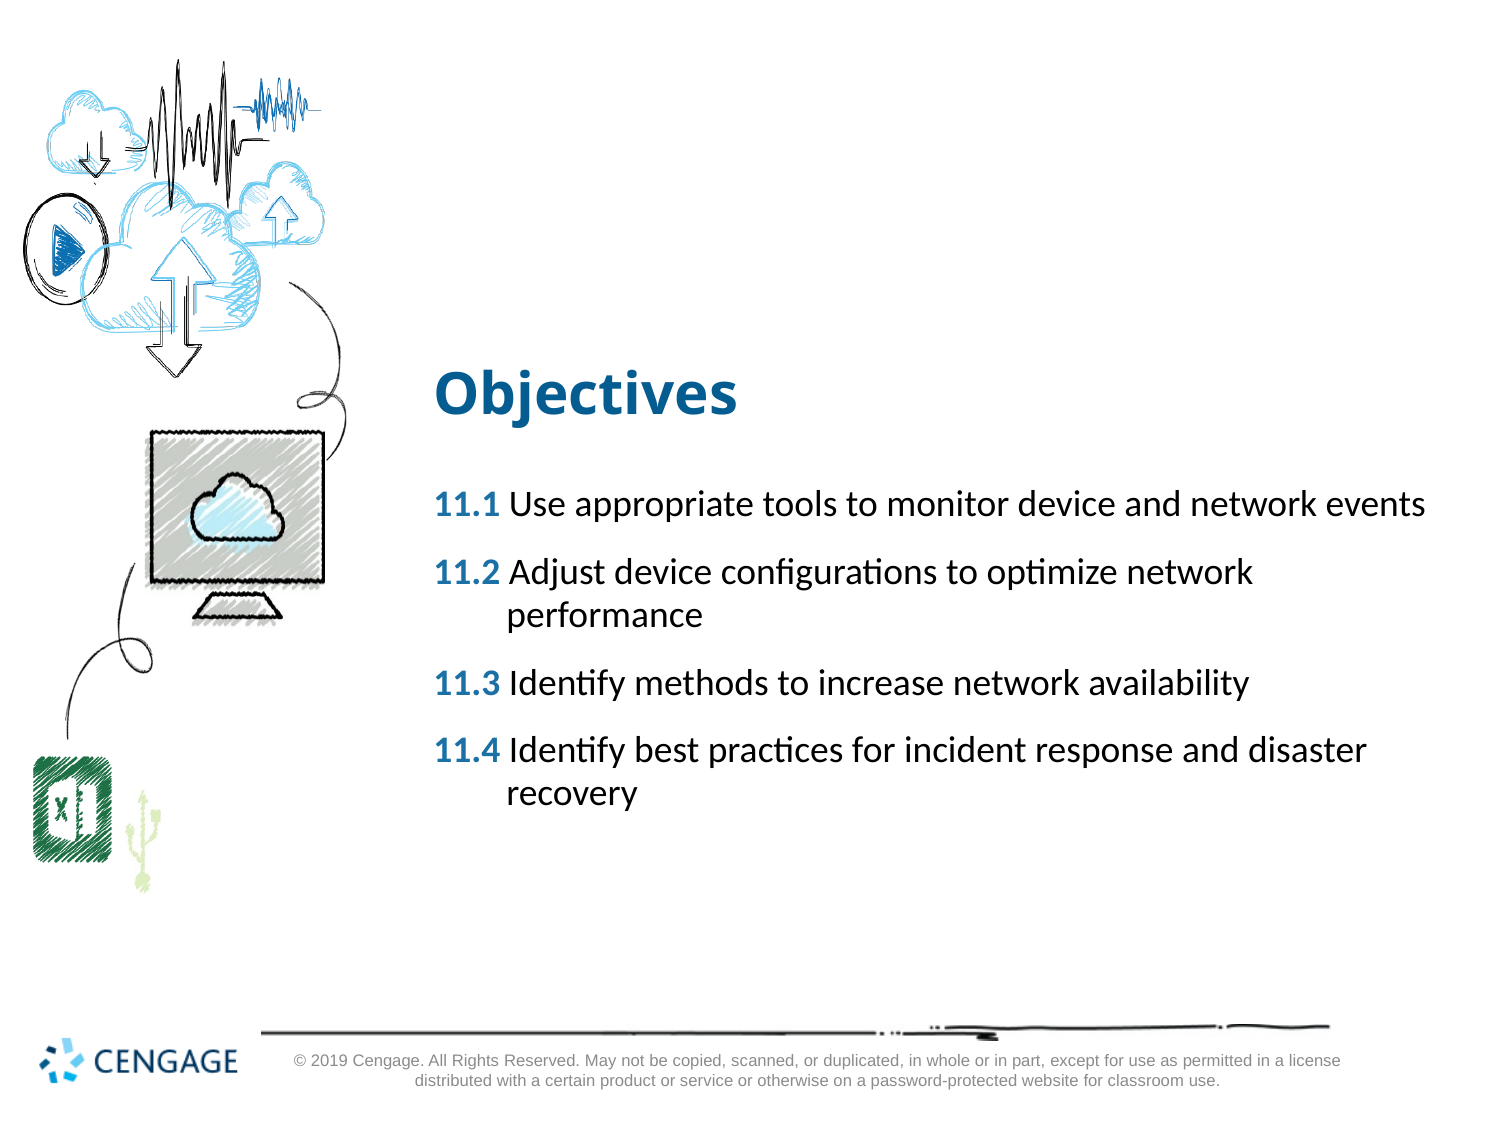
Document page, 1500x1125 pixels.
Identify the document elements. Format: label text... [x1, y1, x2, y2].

picture [261, 1024, 1331, 1041]
title Objectives [433, 365, 1446, 428]
list 11.1 Use appropriate tools to monitor device and network events 11.2 Adjust device configurations to optimize network performance 11.3 Identify methods to increase network availability 11.4 Identify best practices for incident response and disaster recovery [433, 482, 1446, 818]
footer © 2019 Cengage. All Rights Reserved. May not be copied, scanned, or duplicated, in whole or in part, except for use as permitted in a license distributed with a certain product or service or otherwise on a password-protected website for classroom use. [262, 1050, 1375, 1091]
picture [12, 59, 401, 739]
picture [19, 1024, 250, 1096]
picture [23, 743, 163, 895]
